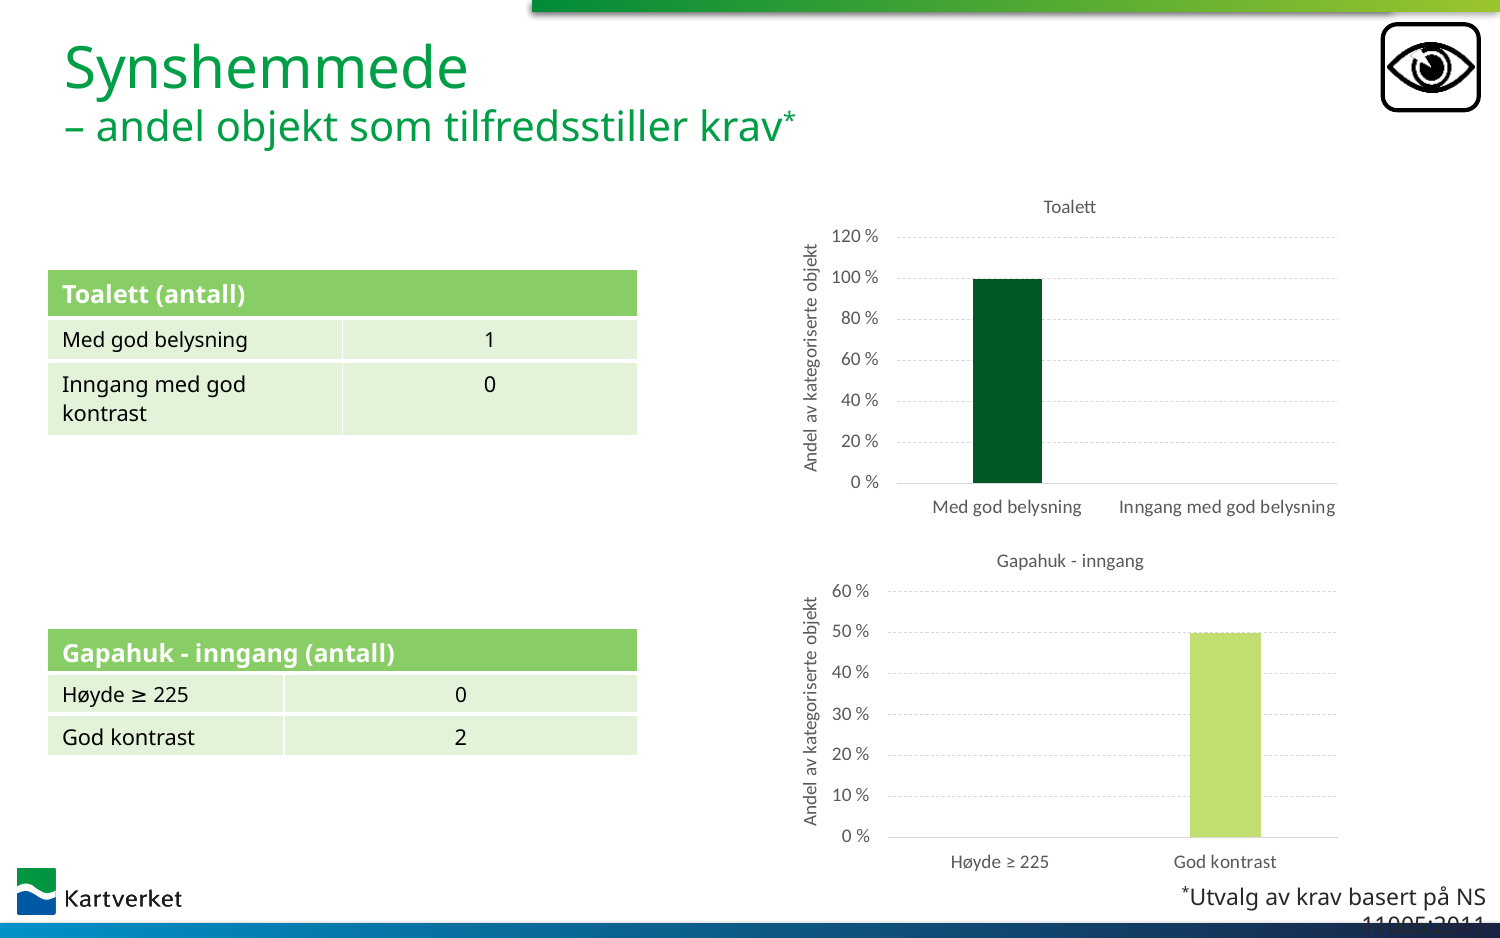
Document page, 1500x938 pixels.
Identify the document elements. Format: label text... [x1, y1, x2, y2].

table_cell 0 [343, 363, 637, 435]
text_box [1382, 24, 1480, 111]
text_box *Utvalg av krav basert på NS 11005:2011 [1068, 873, 1500, 938]
table_header Gapahuk - inngang (antall) [48, 629, 637, 671]
table_cell 0 [285, 675, 637, 712]
table_cell 1 [343, 320, 637, 359]
table_cell Høyde ≥ 225 [48, 675, 283, 712]
table_cell Med god belysning [48, 320, 342, 359]
picture [791, 541, 1349, 880]
table_cell 2 [285, 716, 637, 755]
text_box Synshemmede – andel objekt som tilfredsstiller krav* [49, 24, 1431, 158]
table_header Toalett (antall) [48, 270, 637, 316]
table_cell God kontrast [48, 716, 283, 755]
picture [791, 187, 1348, 526]
table_cell Inngang med god kontrast [48, 363, 342, 435]
